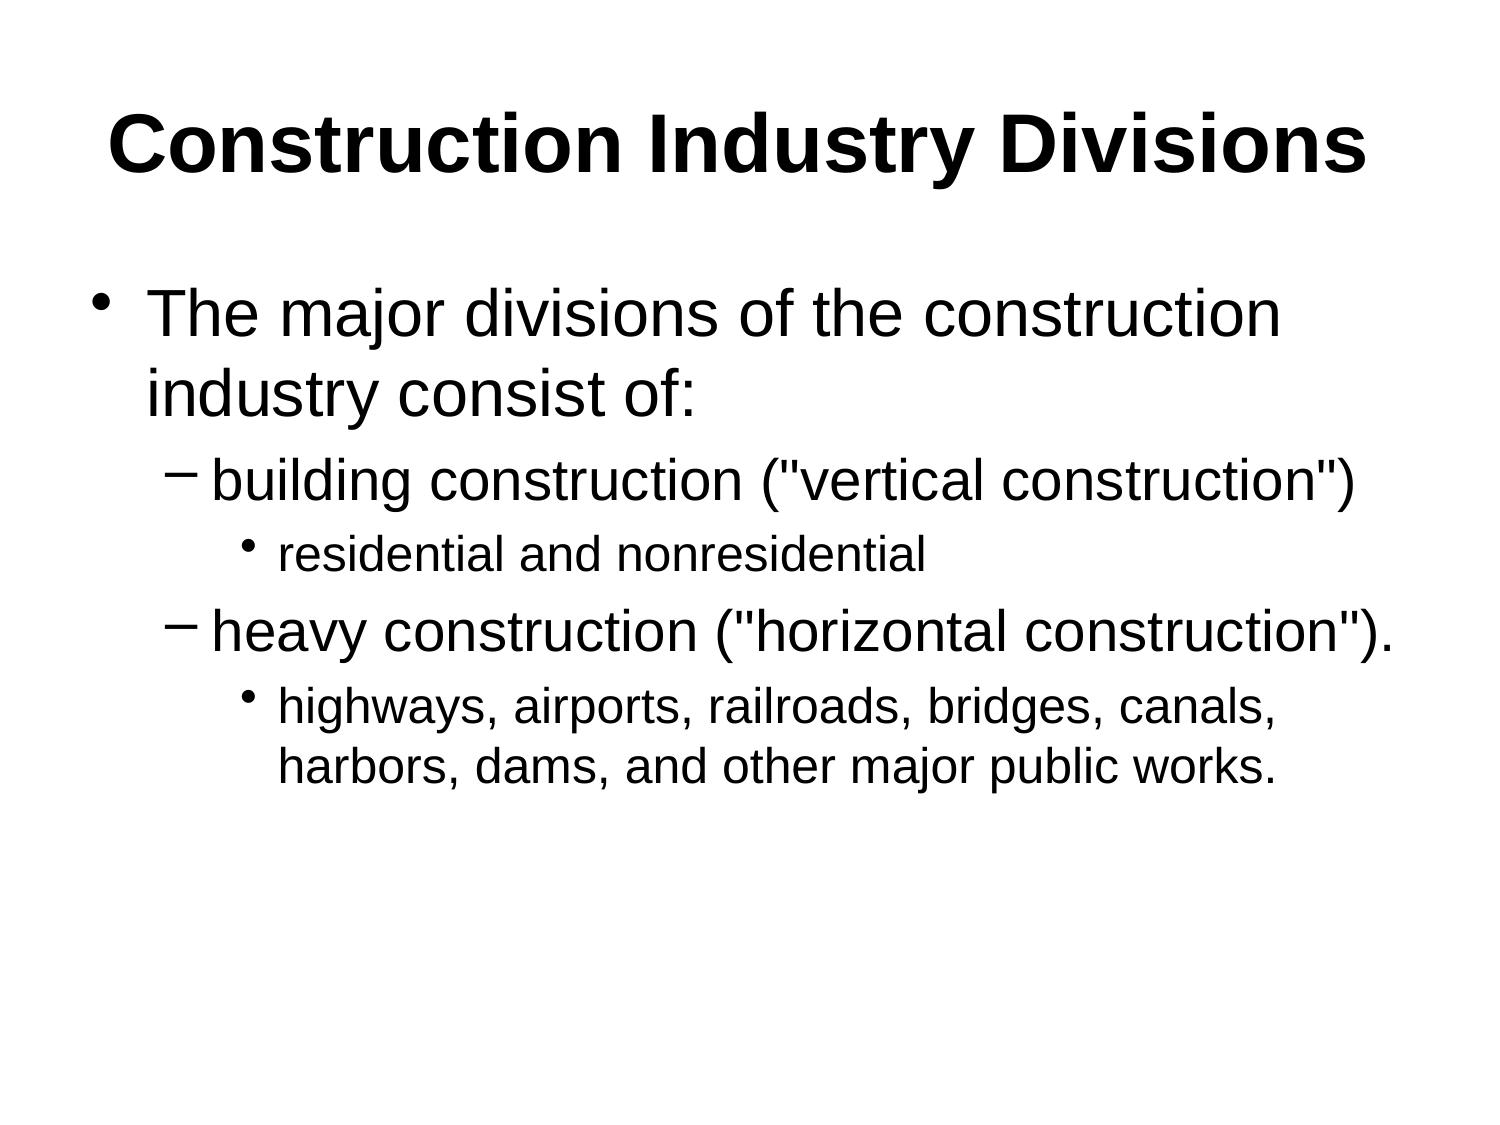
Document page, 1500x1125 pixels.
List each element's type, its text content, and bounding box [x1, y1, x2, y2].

title Construction Industry Divisions [74, 44, 1426, 233]
list The major divisions of the construction industry consist of: building construction ("vertical construction") residential and nonresidential heavy construction ("horizontal construction"). highways, airports, railroads, bridges, canals, harbors, dams, and other major public works. [74, 262, 1426, 1006]
